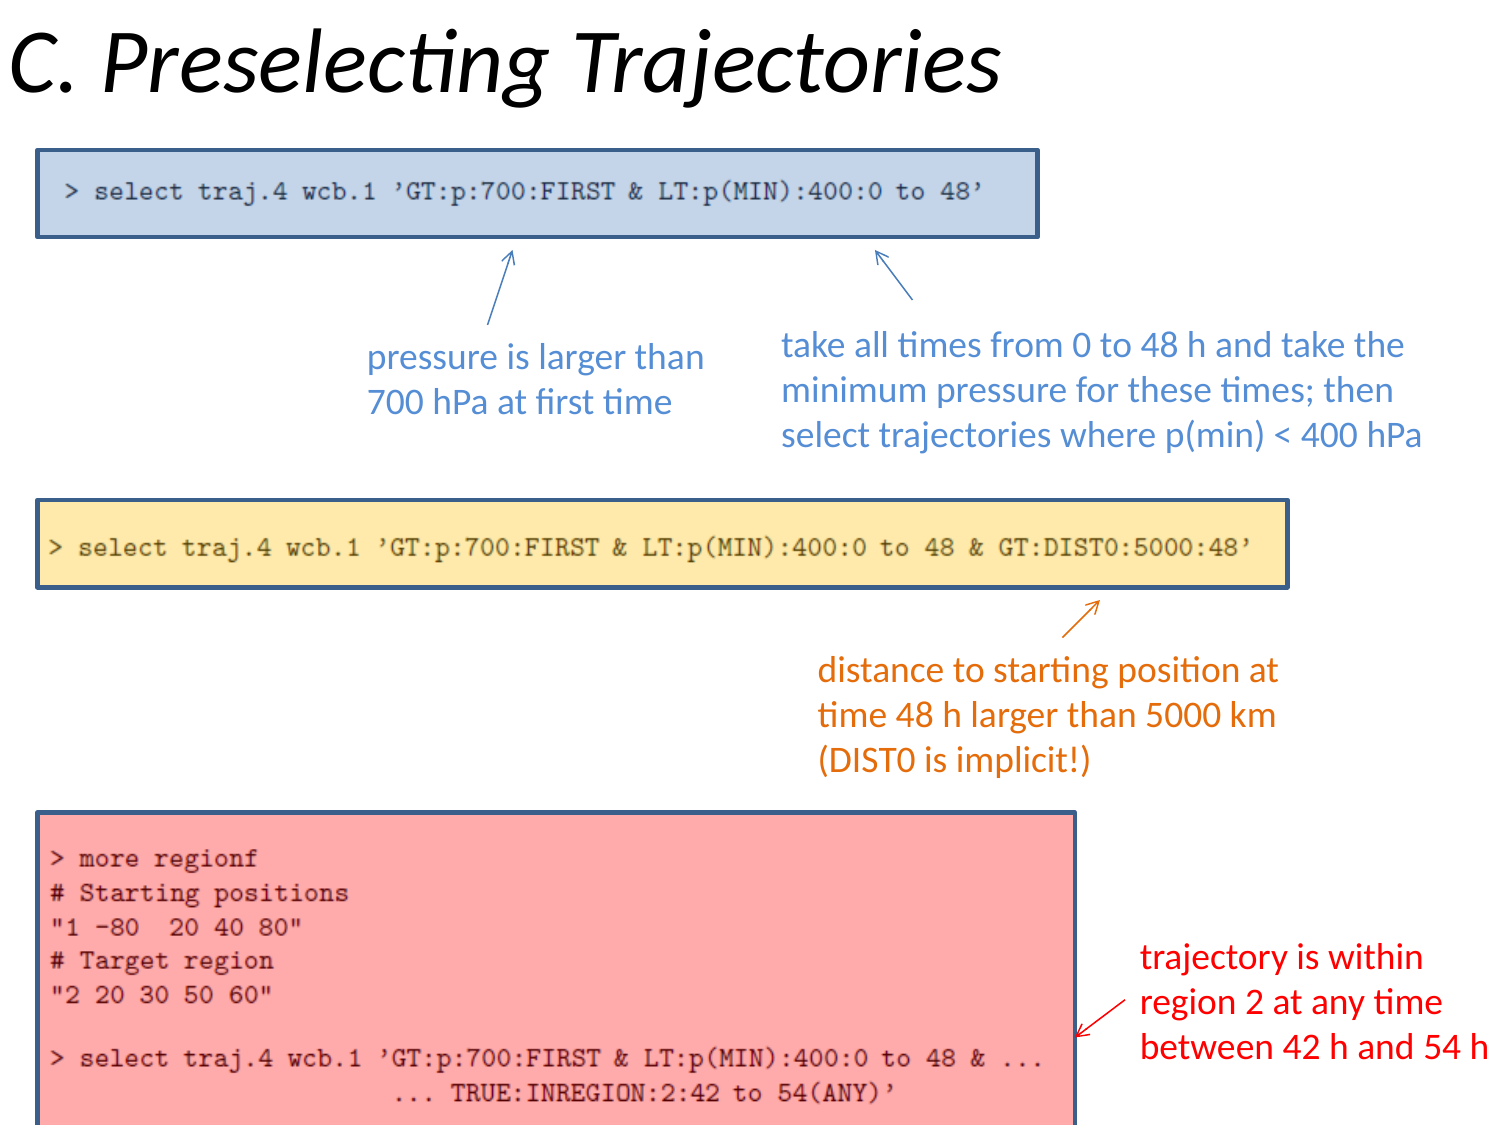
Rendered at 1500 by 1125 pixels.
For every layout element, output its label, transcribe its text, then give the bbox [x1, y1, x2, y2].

text_box [35, 810, 1077, 1125]
text_box [35, 498, 1290, 590]
picture [49, 162, 1002, 226]
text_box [1074, 1000, 1126, 1038]
title C. Preselecting Trajectories [0, 0, 1063, 150]
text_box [868, 255, 919, 294]
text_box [1062, 599, 1101, 638]
text_box [35, 148, 1040, 239]
text_box pressure is larger than 700 hPa at first time [352, 324, 721, 430]
picture [37, 524, 1285, 585]
picture [37, 837, 1055, 1125]
text_box distance to starting position at time 48 h larger than 5000 km (DIST0 is implicit!) [802, 637, 1295, 788]
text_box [462, 274, 538, 301]
text_box trajectory is within region 2 at any time between 42 h and 54 h [1125, 924, 1500, 1075]
text_box take all times from 0 to 48 h and take the minimum pressure for these times; then select trajectories where p(min) < 400 hPa [766, 312, 1439, 463]
